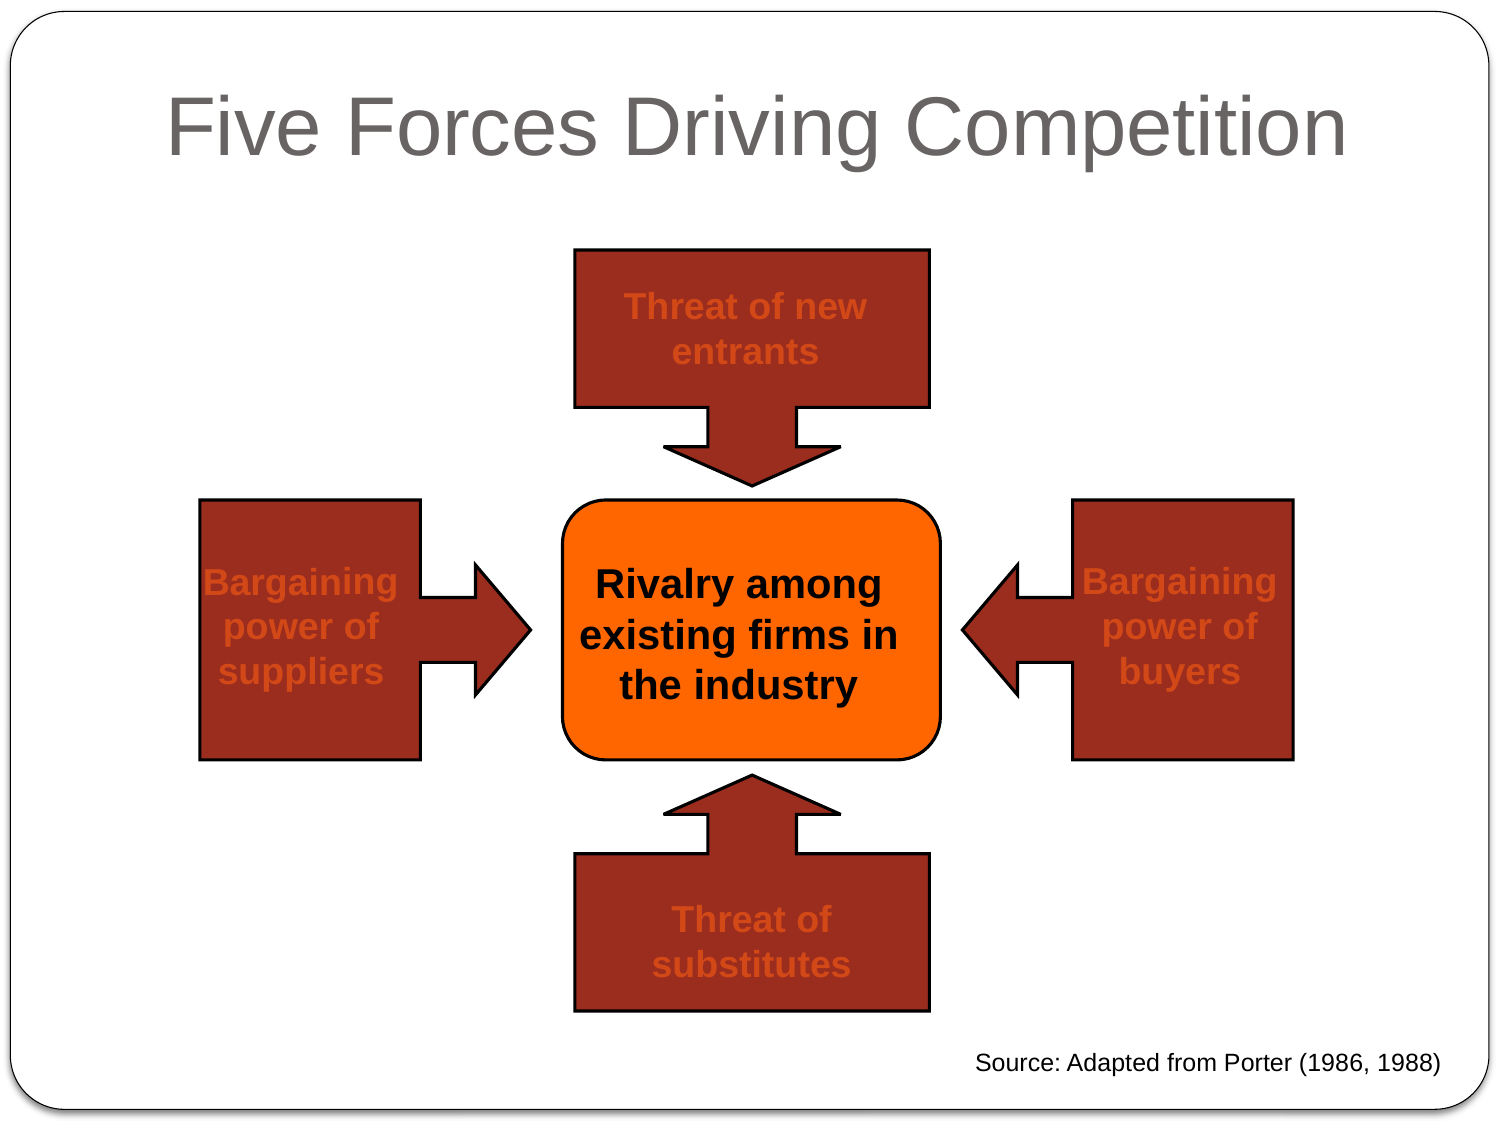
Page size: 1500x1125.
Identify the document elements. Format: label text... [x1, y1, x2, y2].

text_box Rivalry among existing firms in the industry [549, 549, 928, 715]
text_box Source: Adapted from Porter (1986, 1988) [724, 1039, 1458, 1084]
title Five Forces Driving Competition [149, 44, 1426, 188]
text_box [562, 499, 941, 760]
text_box [1072, 700, 1294, 760]
text_box Threat of substitutes [600, 887, 904, 993]
text_box [1072, 500, 1294, 549]
text_box Bargaining power of suppliers [174, 549, 428, 701]
text_box [574, 775, 930, 1012]
text_box [199, 500, 421, 550]
text_box Bargaining power of buyers [1050, 549, 1310, 700]
text_box [574, 250, 930, 486]
text_box Threat of new entrants [587, 274, 904, 380]
text_box [199, 700, 421, 760]
text_box [428, 564, 531, 695]
text_box [962, 564, 1050, 695]
